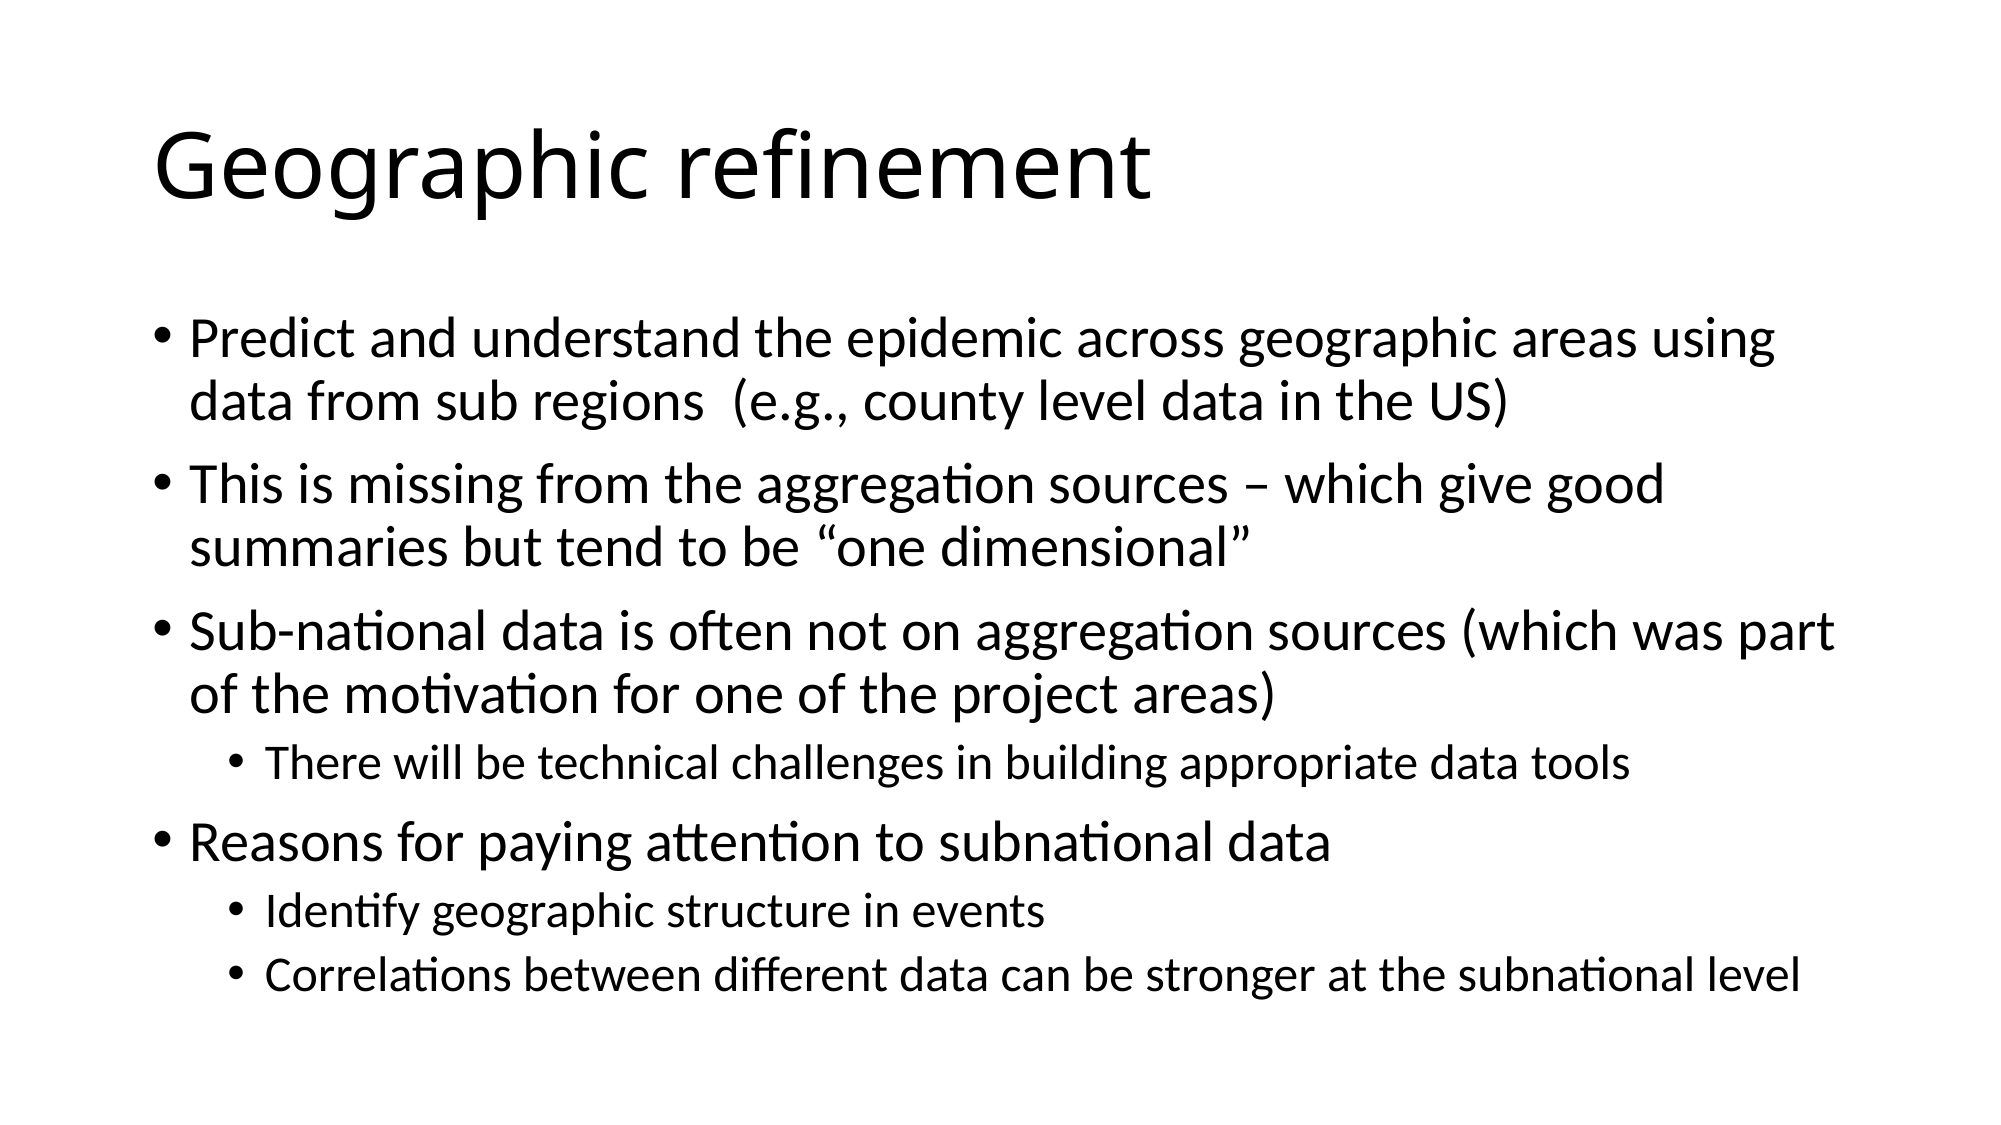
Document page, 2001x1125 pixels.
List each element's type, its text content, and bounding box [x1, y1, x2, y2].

title Geographic refinement [137, 59, 1863, 278]
list Predict and understand the epidemic across geographic areas using data from sub regions (e.g., county level data in the US) This is missing from the aggregation sources – which give good summaries but tend to be “one dimensional” Sub-national data is often not on aggregation sources (which was part of the motivation for one of the project areas) There will be technical challenges in building appropriate data tools Reasons for paying attention to subnational data Identify geographic structure in events Correlations between different data can be stronger at the subnational level [137, 299, 1863, 1014]
